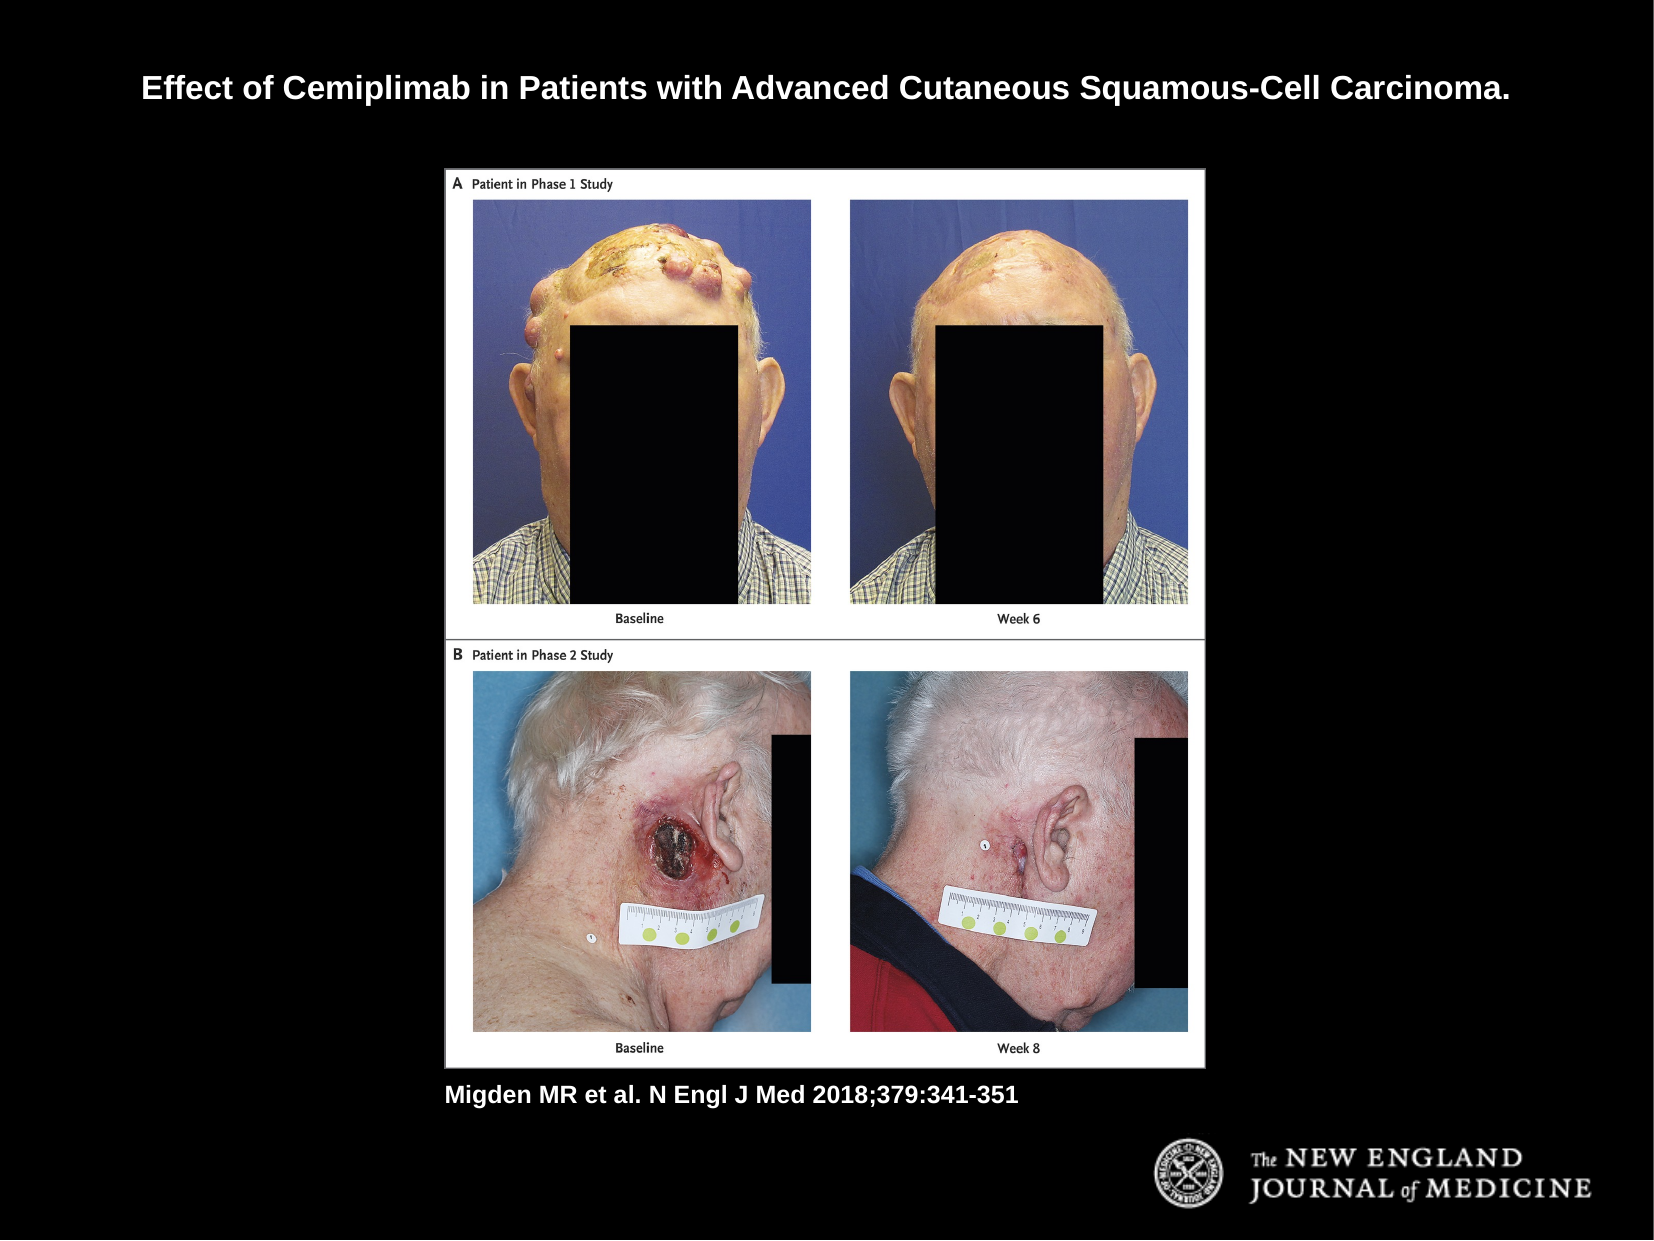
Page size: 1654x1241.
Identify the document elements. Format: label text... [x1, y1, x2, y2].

picture [1141, 1133, 1606, 1213]
text_box Migden MR et al. N Engl J Med 2018;379:341-351 [444, 1079, 1206, 1109]
text_box Effect of Cemiplimab in Patients with Advanced Cutaneous Squamous-Cell Carcinoma. [58, 69, 1596, 108]
picture [444, 168, 1206, 1069]
